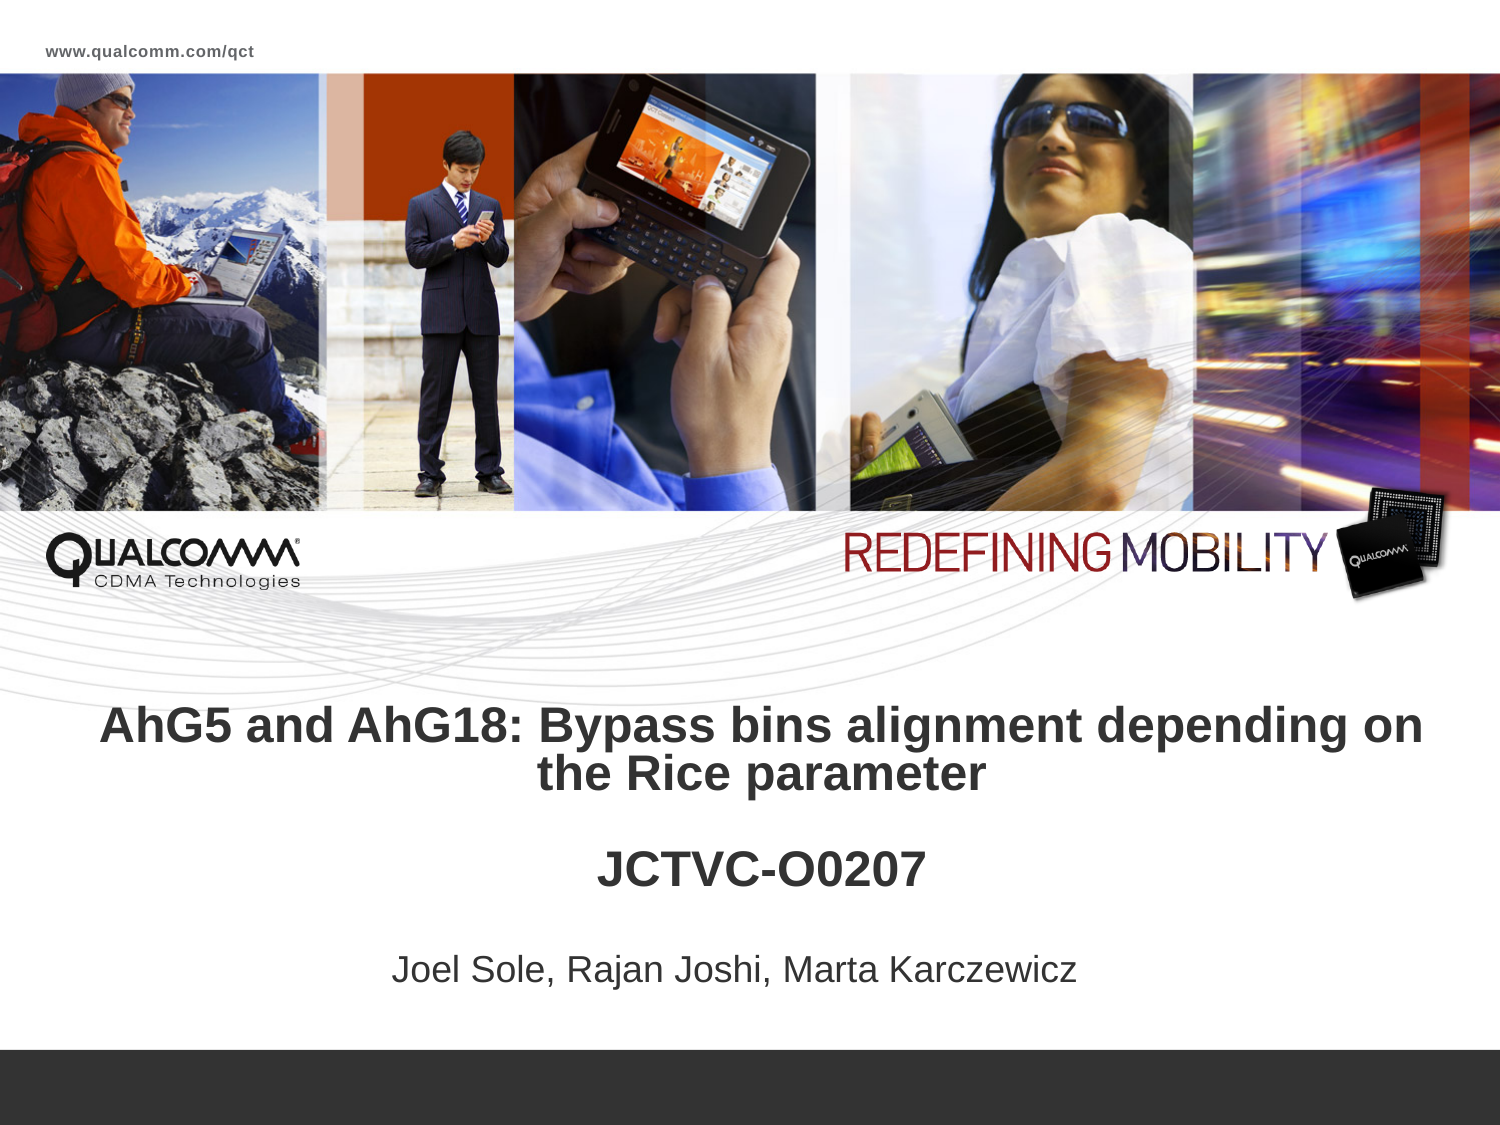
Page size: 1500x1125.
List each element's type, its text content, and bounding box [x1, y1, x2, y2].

picture [0, 12, 1500, 744]
picture [30, 1048, 372, 1052]
subtitle Joel Sole, Rajan Joshi, Marta Karczewicz [376, 937, 1201, 998]
title AhG5 and AhG18: Bypass bins alignment depending on the Rice parameter JCTVC-O0207 [49, 662, 1475, 904]
